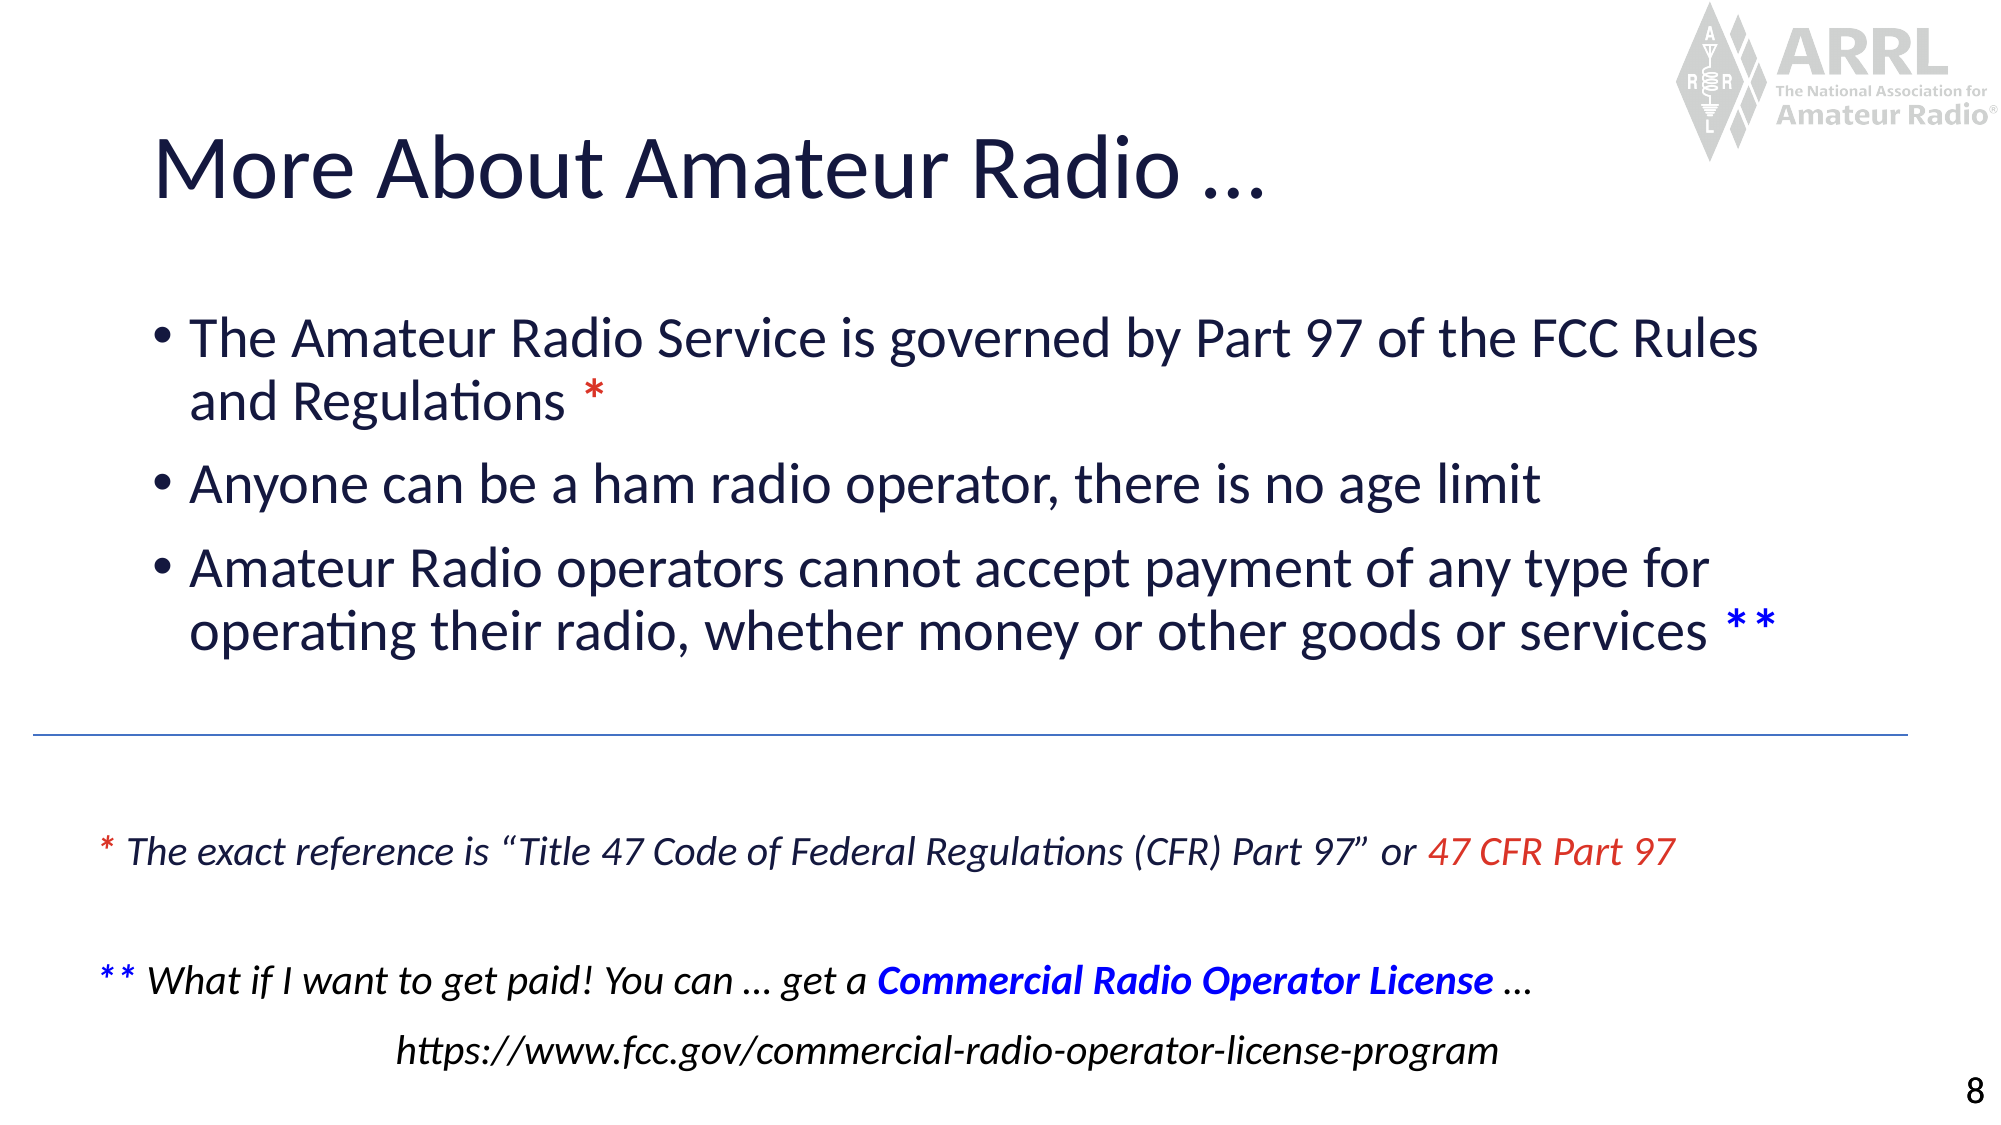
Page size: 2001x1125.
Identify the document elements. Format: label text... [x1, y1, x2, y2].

text_box ** What if I want to get paid! You can … get a Commercial Radio Operator License … https://www.fcc.gov/commercial-radio-operator-license-program [80, 945, 1806, 1080]
picture [1674, 0, 2000, 164]
list The Amateur Radio Service is governed by Part 97 of the FCC Rules and Regulations * Anyone can be a ham radio operator, there is no age limit Amateur Radio operators cannot accept payment of any type for operating their radio, whether money or other goods or services ** [137, 299, 1863, 734]
text_box * The exact reference is “Title 47 Code of Federal Regulations (CFR) Part 97” or 47 CFR Part 97 [80, 816, 1710, 882]
title More About Amateur Radio … [137, 59, 1863, 278]
